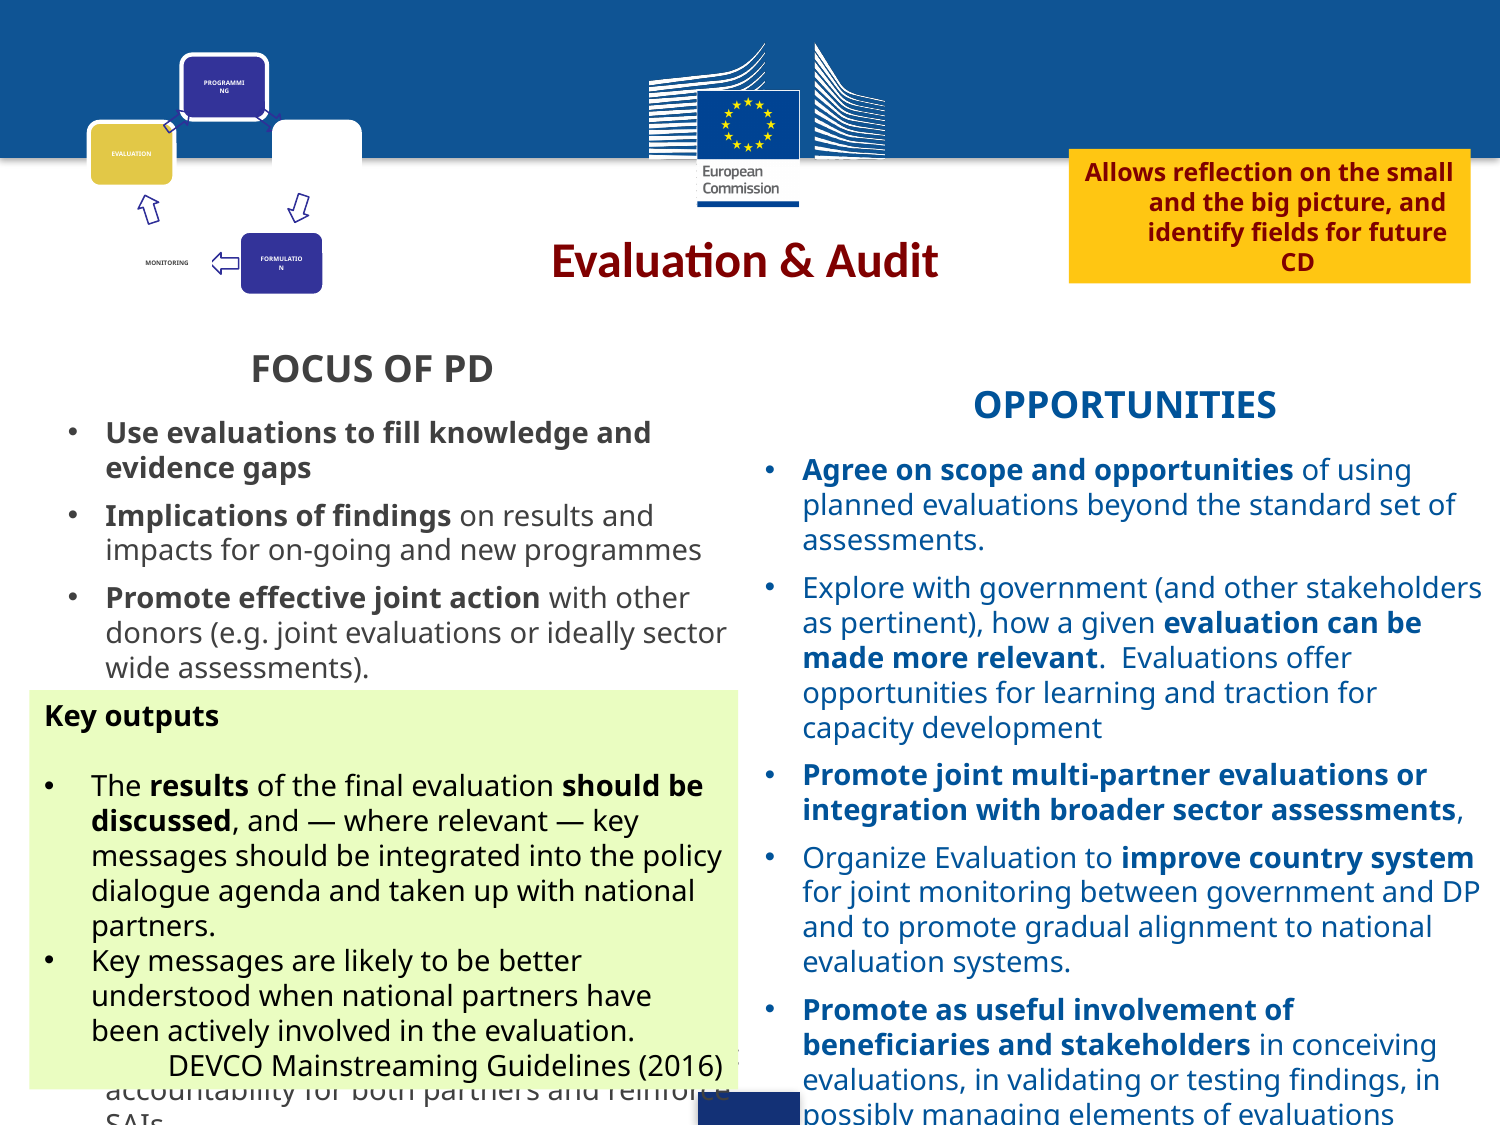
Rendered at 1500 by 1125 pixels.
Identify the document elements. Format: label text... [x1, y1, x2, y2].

picture [649, 42, 885, 208]
text_box FOCUS OF PD [41, 338, 704, 398]
text_box OPPORTUNITIES [749, 373, 1500, 434]
text_box Allows reflection on the small and the big picture, and identify fields for future CD [1068, 148, 1471, 284]
text_box Evaluation & Audit [407, 219, 1084, 295]
text_box Agree on scope and opportunities of using planned evaluations beyond the standard set of assessments. Explore with government (and other stakeholders as pertinent), how a given evaluation can be made more relevant. Evaluations offer opportunities for learning and traction for capacity development Promote joint multi-partner evaluations or integration with broader sector assessments, Organize Evaluation to improve country system for joint monitoring between government and DP and to promote gradual alignment to national evaluation systems. Promote as useful involvement of beneficiaries and stakeholders in conceiving evaluations, in validating or testing findings, in possibly managing elements of evaluations (e.g. satisfaction surveys) [749, 444, 1500, 1125]
text_box Key outputs The results of the final evaluation should be discussed, and — where relevant — key messages should be integrated into the policy dialogue agenda and taken up with national partners. Key messages are likely to be better understood when national partners have been actively involved in the evaluation. DEVCO Mainstreaming Guidelines (2016) [29, 690, 739, 1090]
text_box Use evaluations to fill knowledge and evidence gaps Implications of findings on results and impacts for on-going and new programmes Promote effective joint action with other donors (e.g. joint evaluations or ideally sector wide assessments). Ensure transparency, publication of evaluations and reporting results to a wider audience Sharpen indicators and benchmarks as mutual accountability mechanism to support policy decisions. Usually audit are about compliance, but there is no reason not to carry out value for money audits, to complement evaluations: mutual accountability mechanism that serve domestic accountability for both partners and reinforce SAIs [53, 406, 765, 1125]
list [52, 54, 396, 315]
